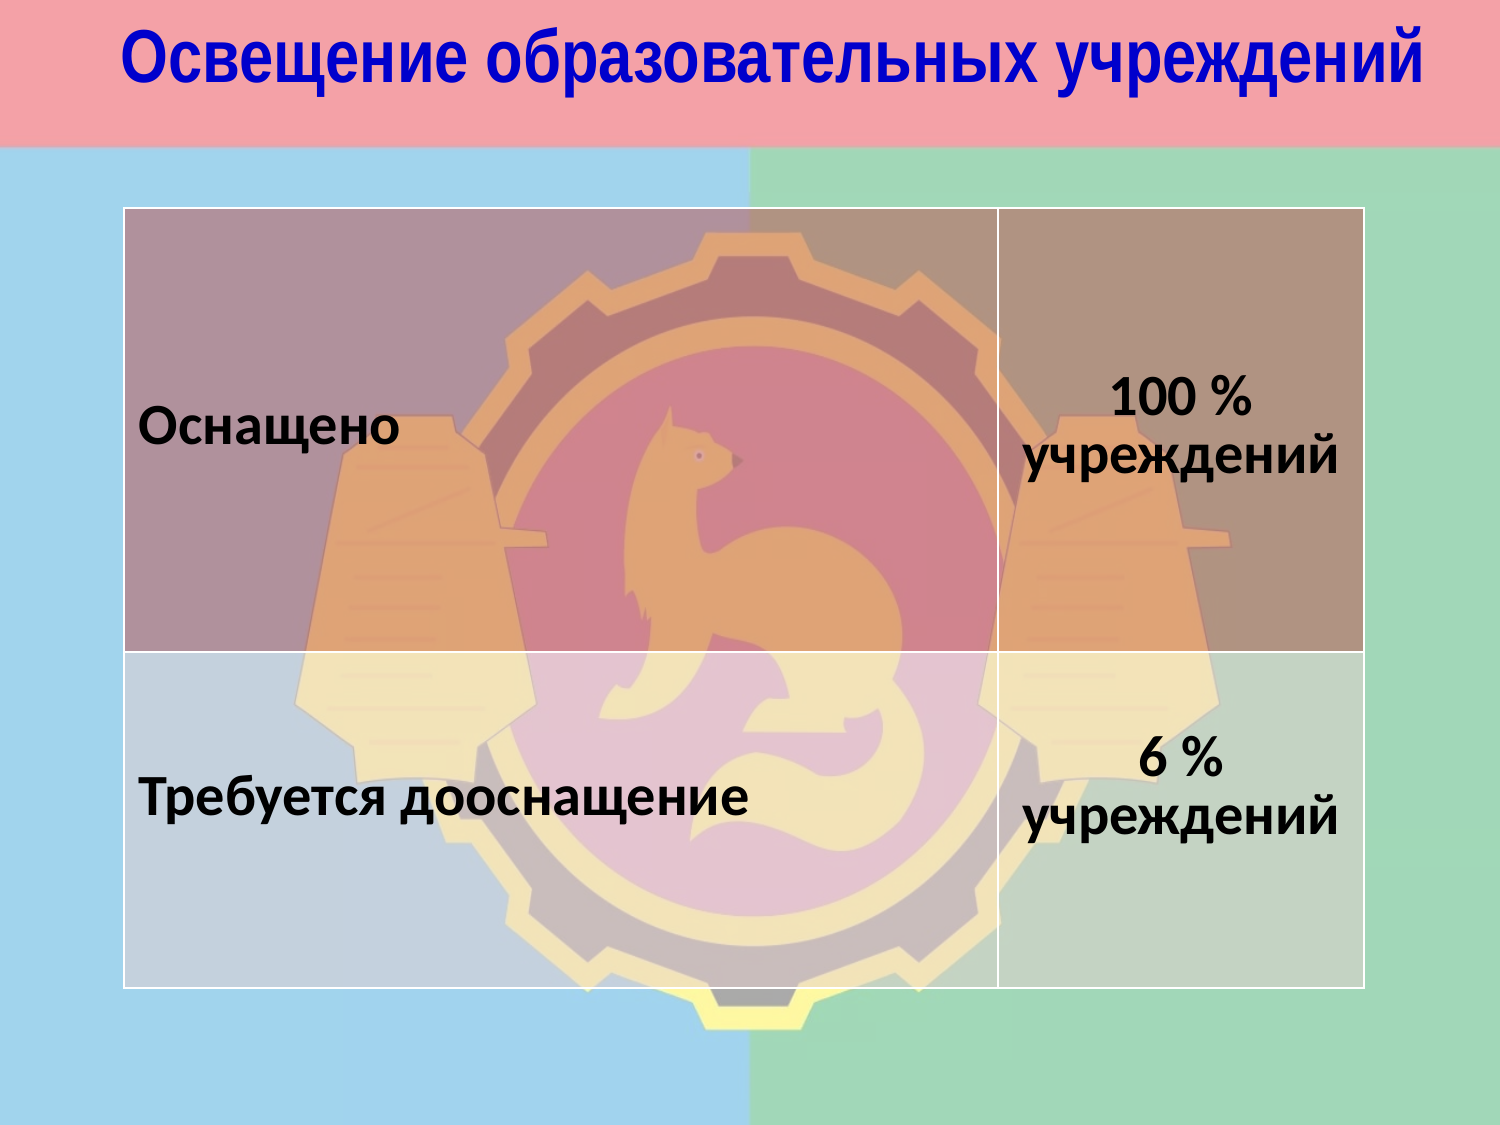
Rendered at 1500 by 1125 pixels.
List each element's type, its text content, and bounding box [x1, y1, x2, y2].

table_cell 6 % учреждений [999, 653, 1363, 987]
text_box Освещение образовательных учреждений [100, 0, 1447, 106]
table_header Оснащено [125, 209, 997, 651]
table_cell Требуется дооснащение [125, 653, 997, 987]
table_header 100 % учреждений [999, 209, 1363, 651]
